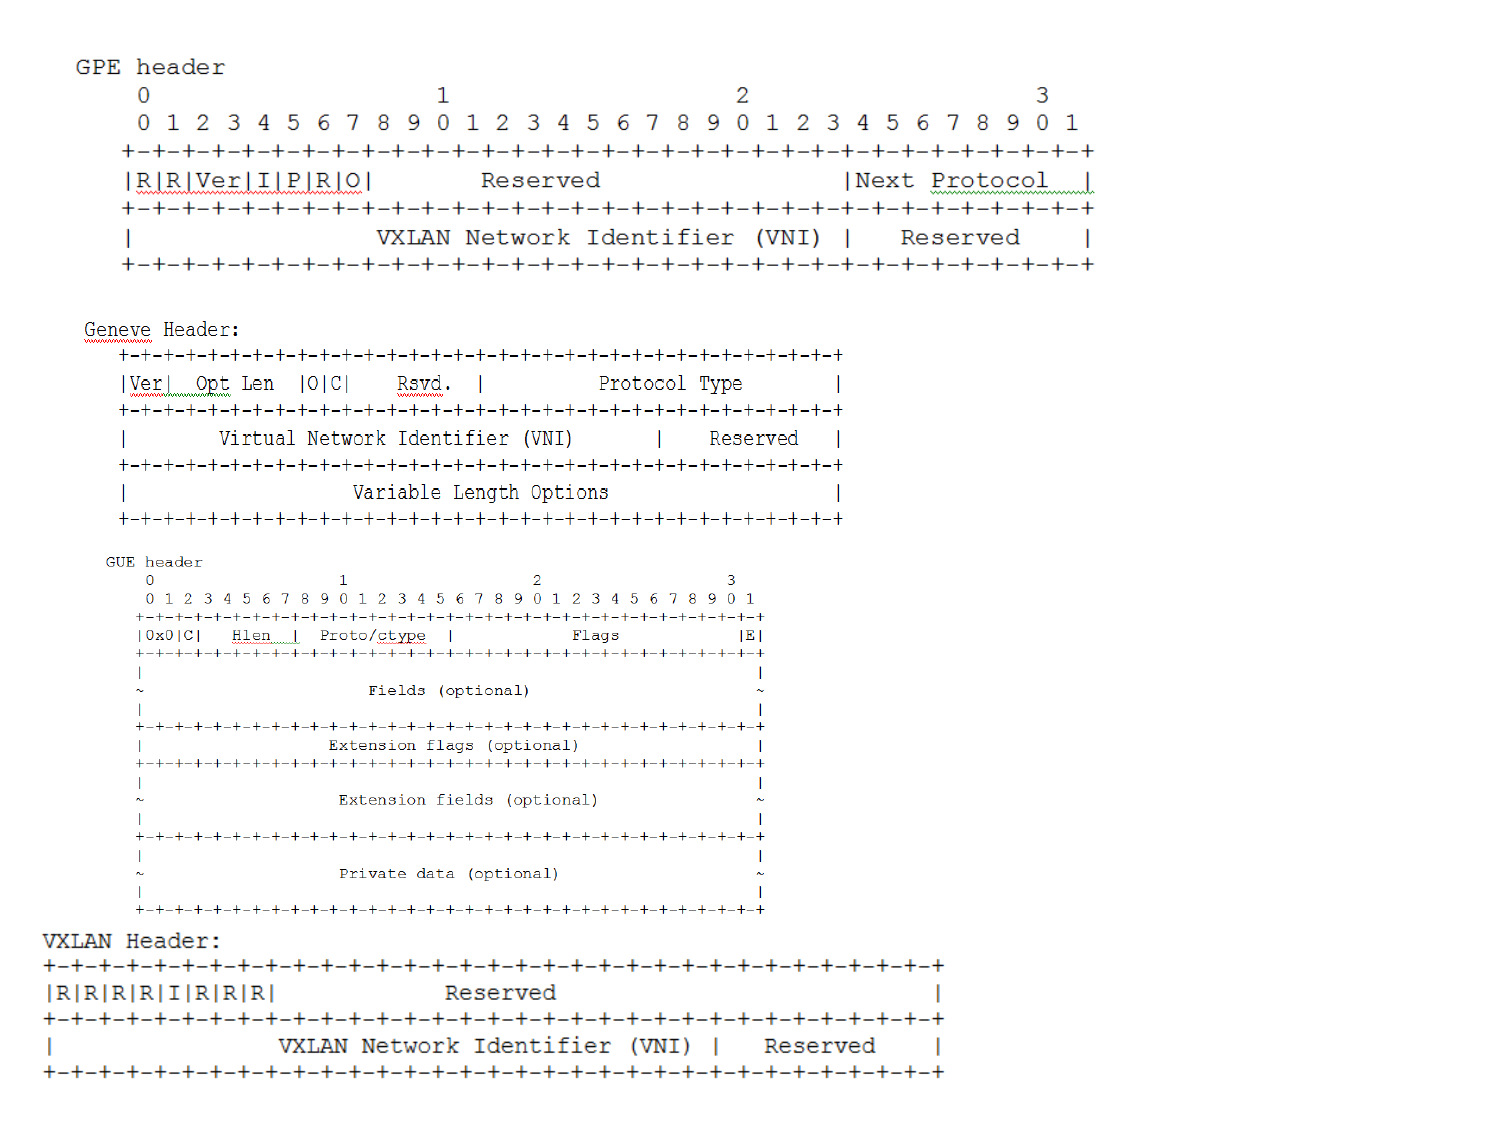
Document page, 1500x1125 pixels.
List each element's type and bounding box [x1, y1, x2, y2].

picture [29, 550, 951, 1109]
picture [52, 42, 1117, 538]
